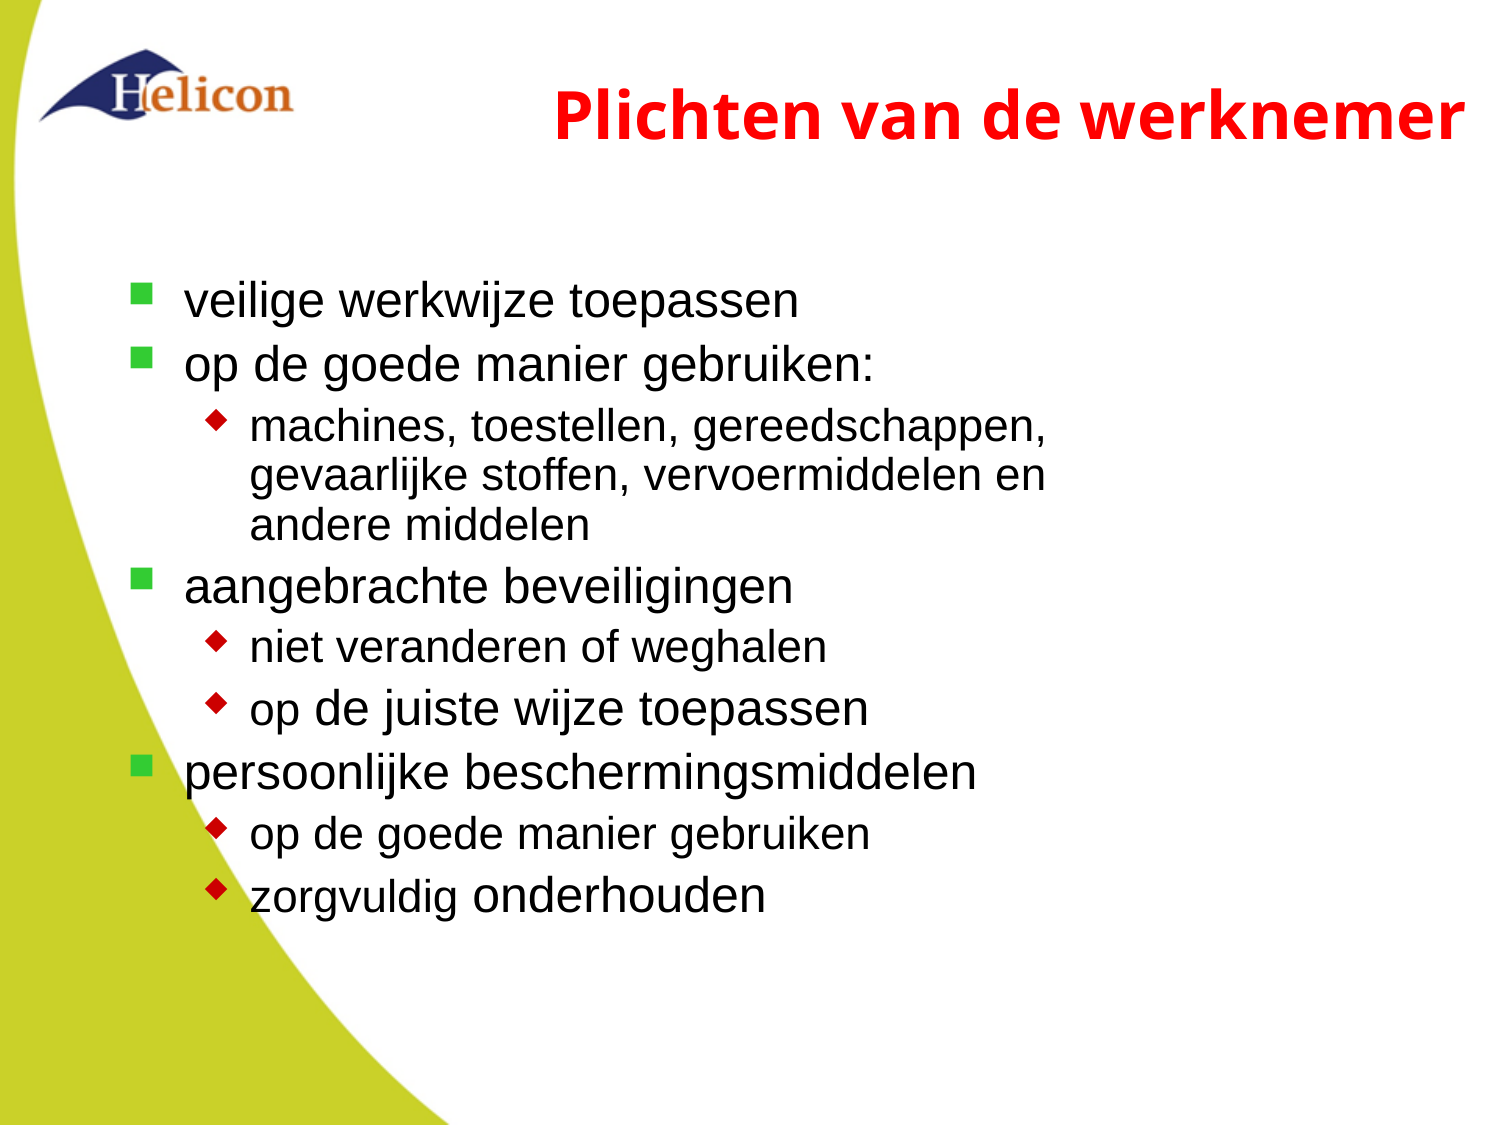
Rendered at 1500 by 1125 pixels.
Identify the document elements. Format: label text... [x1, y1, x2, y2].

picture [0, 0, 1500, 1125]
title Plichten van de werknemer [207, 19, 1483, 207]
list veilige werkwijze toepassen op de goede manier gebruiken: machines, toestellen, gereedschappen, gevaarlijke stoffen, vervoermiddelen en andere middelen aangebrachte beveiligingen niet veranderen of weghalen op de juiste wijze toepassen persoonlijke beschermingsmiddelen op de goede manier gebruiken zorgvuldig onderhouden [112, 267, 1388, 943]
